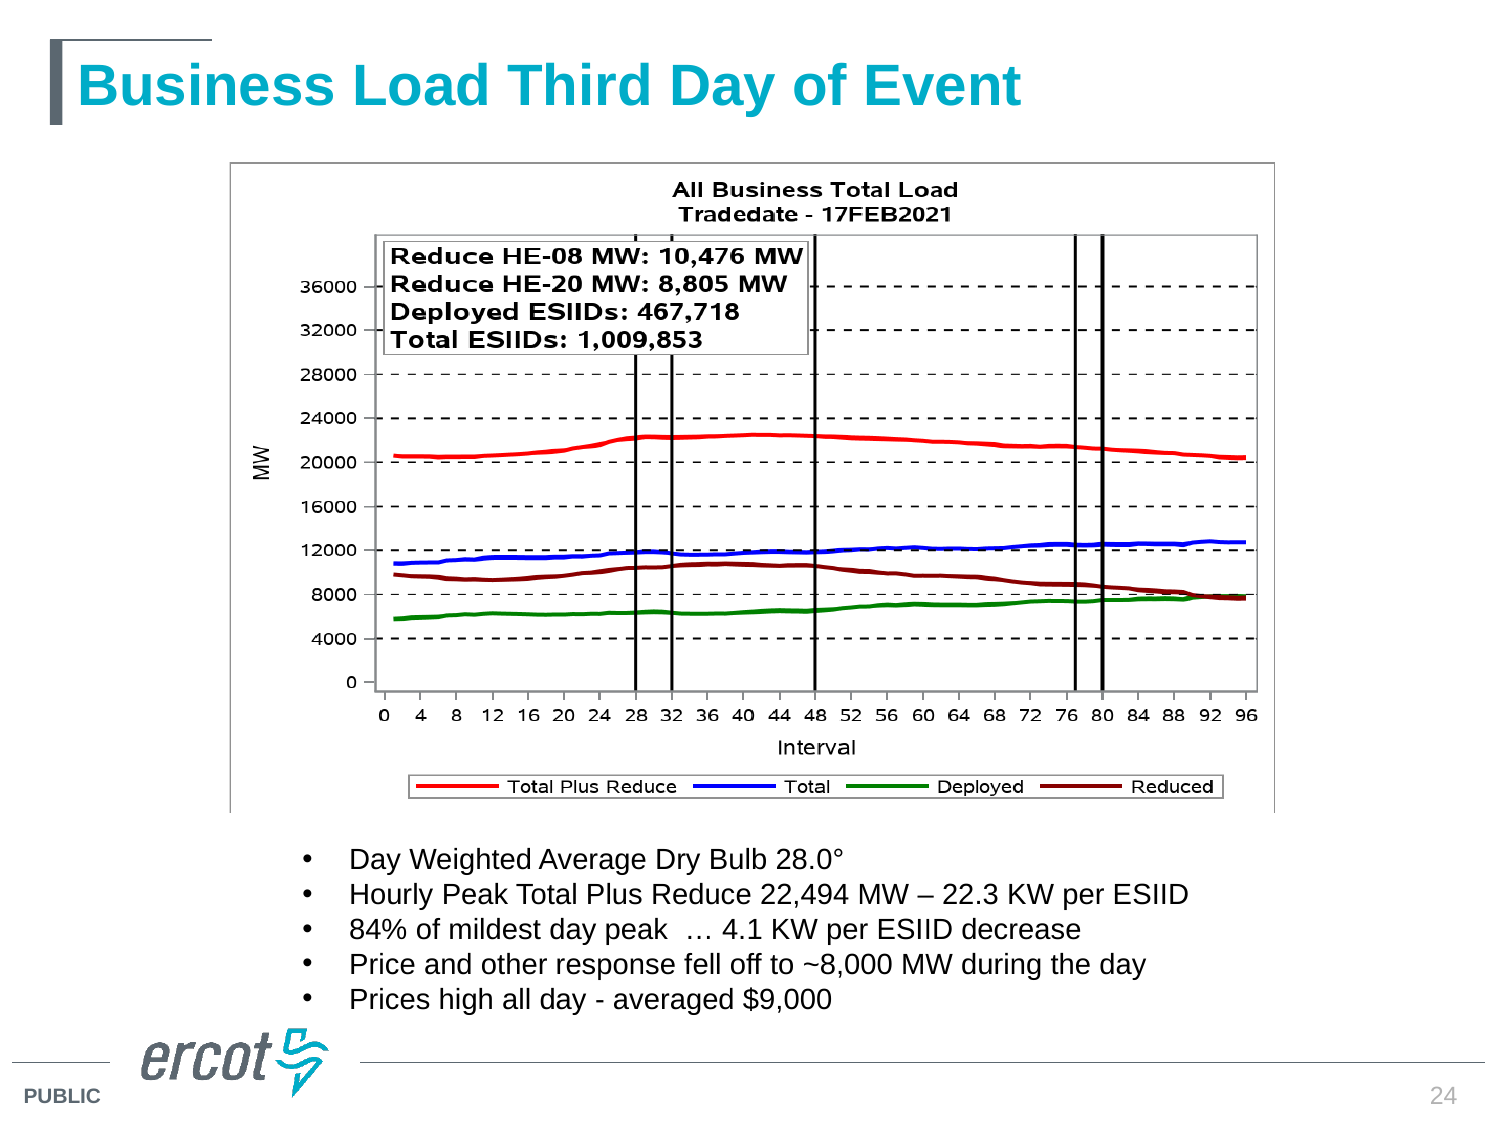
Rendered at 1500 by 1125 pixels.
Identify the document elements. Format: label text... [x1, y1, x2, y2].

title Business Load Third Day of Event [62, 39, 1450, 125]
picture [137, 1024, 332, 1100]
slide_number 24 [1400, 1076, 1488, 1113]
text_box Day Weighted Average Dry Bulb 28.0° Hourly Peak Total Plus Reduce 22,494 MW – 22.3 KW per ESIID 84% of mildest day peak … 4.1 KW per ESIID decrease Price and other response fell off to ~8,000 MW during the day Prices high all day - averaged $9,000 [287, 833, 1213, 1023]
picture [229, 162, 1276, 813]
